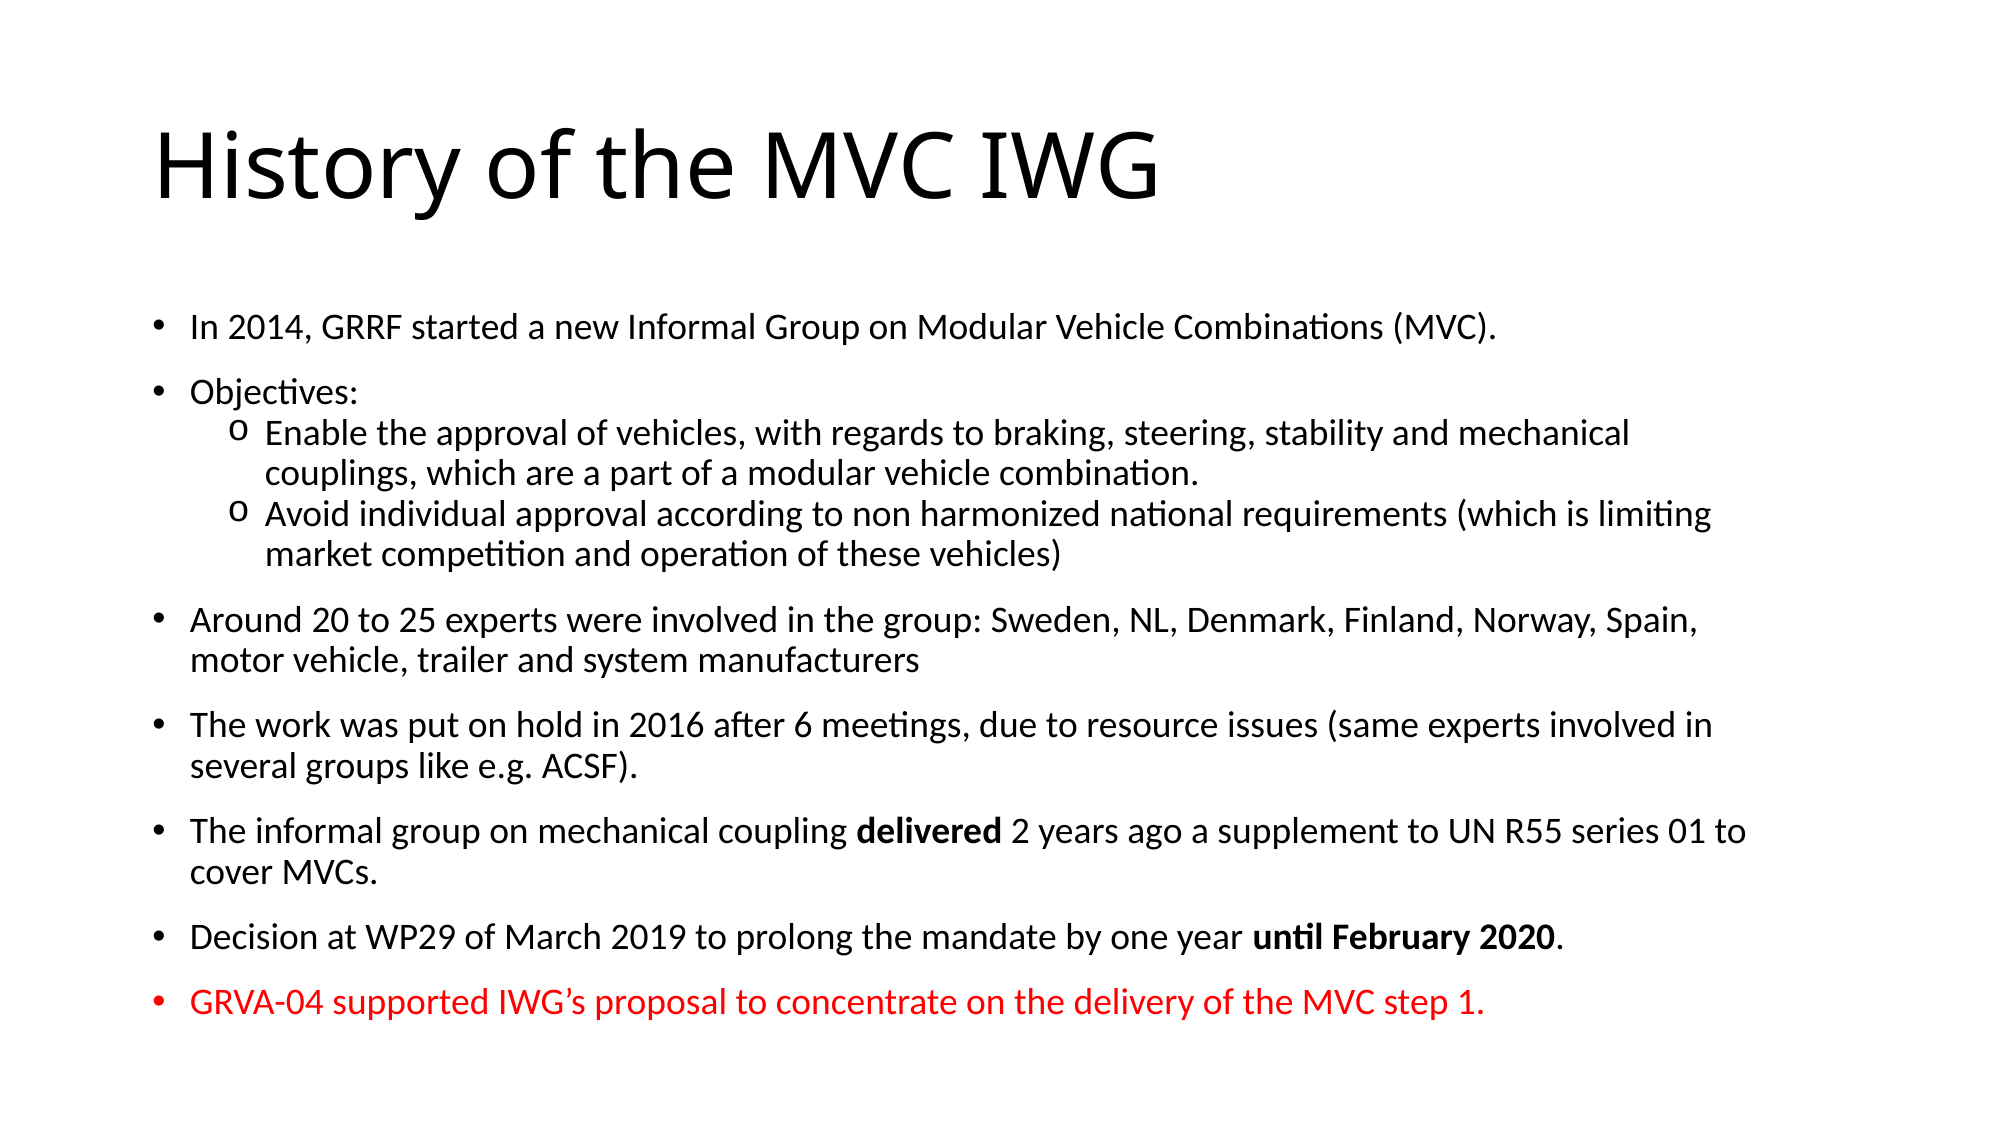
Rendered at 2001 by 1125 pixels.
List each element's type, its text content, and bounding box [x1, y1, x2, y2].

title History of the MVC IWG [137, 59, 1863, 278]
list In 2014, GRRF started a new Informal Group on Modular Vehicle Combinations (MVC). Objectives: Enable the approval of vehicles, with regards to braking, steering, stability and mechanical couplings, which are a part of a modular vehicle combination. Avoid individual approval according to non harmonized national requirements (which is limiting market competition and operation of these vehicles) Around 20 to 25 experts were involved in the group: Sweden, NL, Denmark, Finland, Norway, Spain, motor vehicle, trailer and system manufacturers The work was put on hold in 2016 after 6 meetings, due to resource issues (same experts involved in several groups like e.g. ACSF). The informal group on mechanical coupling delivered 2 years ago a supplement to UN R55 series 01 to cover MVCs. Decision at WP29 of March 2019 to prolong the mandate by one year until February 2020. GRVA-04 supported IWG’s proposal to concentrate on the delivery of the MVC step 1. [137, 299, 1795, 1014]
